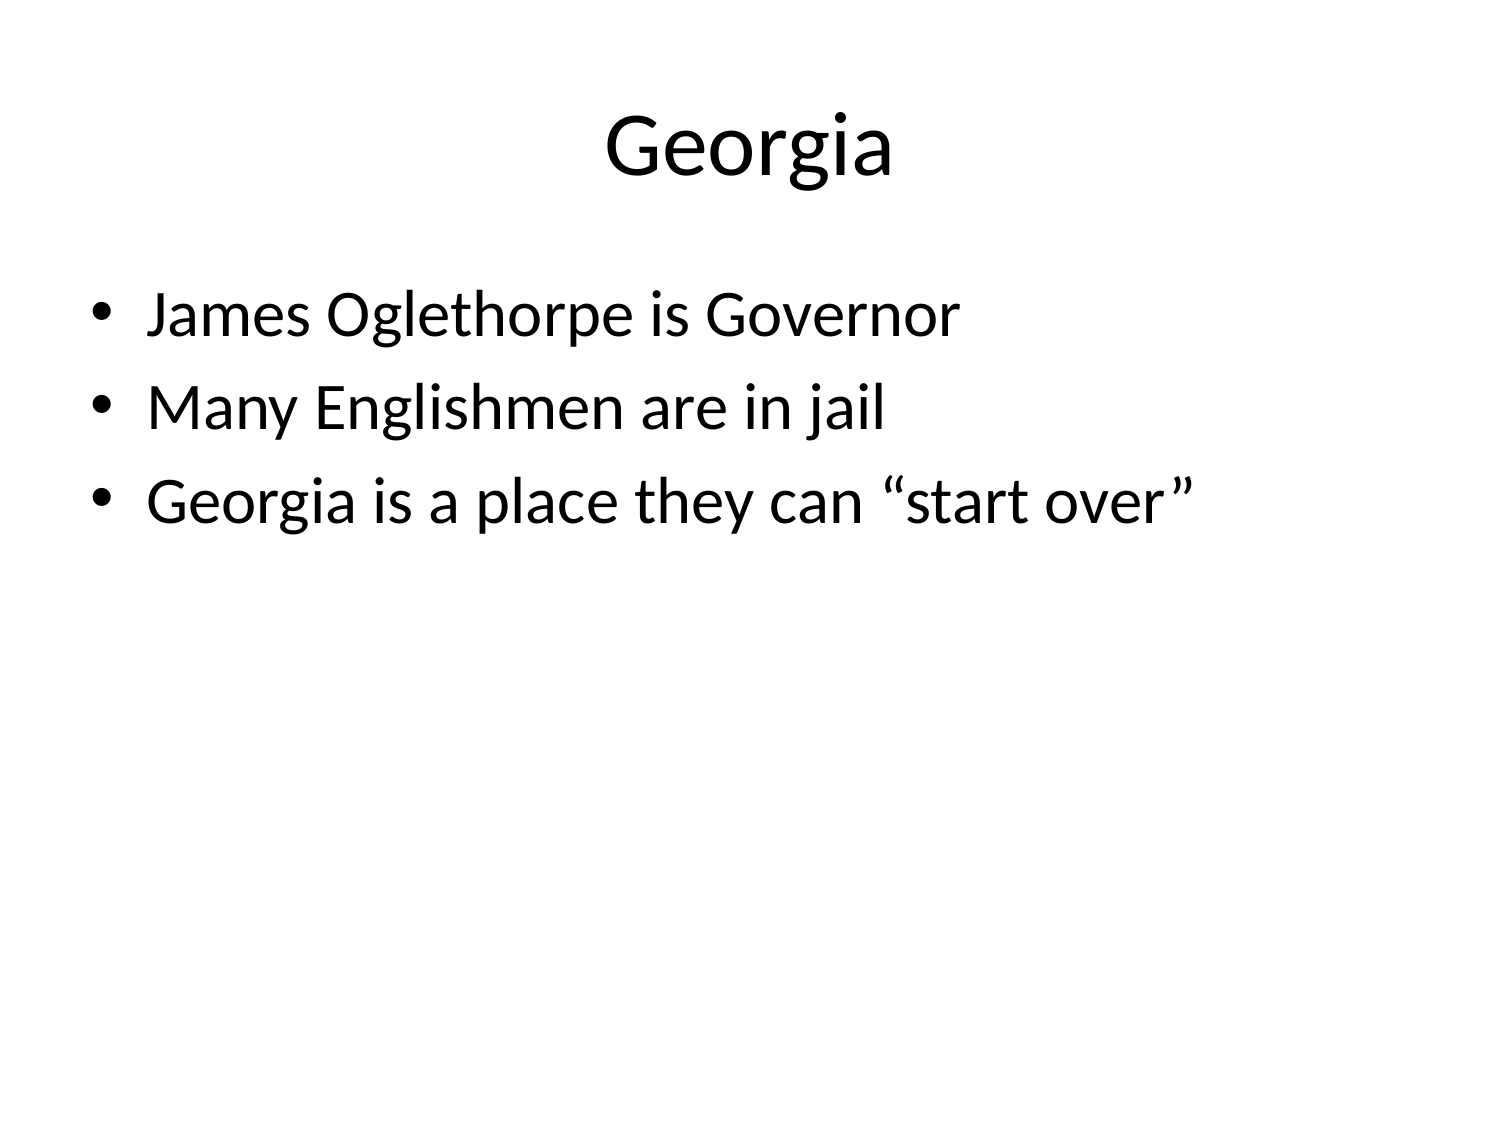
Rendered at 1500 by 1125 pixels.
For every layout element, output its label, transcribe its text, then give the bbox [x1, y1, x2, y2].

title Georgia [75, 45, 1425, 233]
list James Oglethorpe is Governor Many Englishmen are in jail Georgia is a place they can “start over” [75, 262, 1425, 1005]
